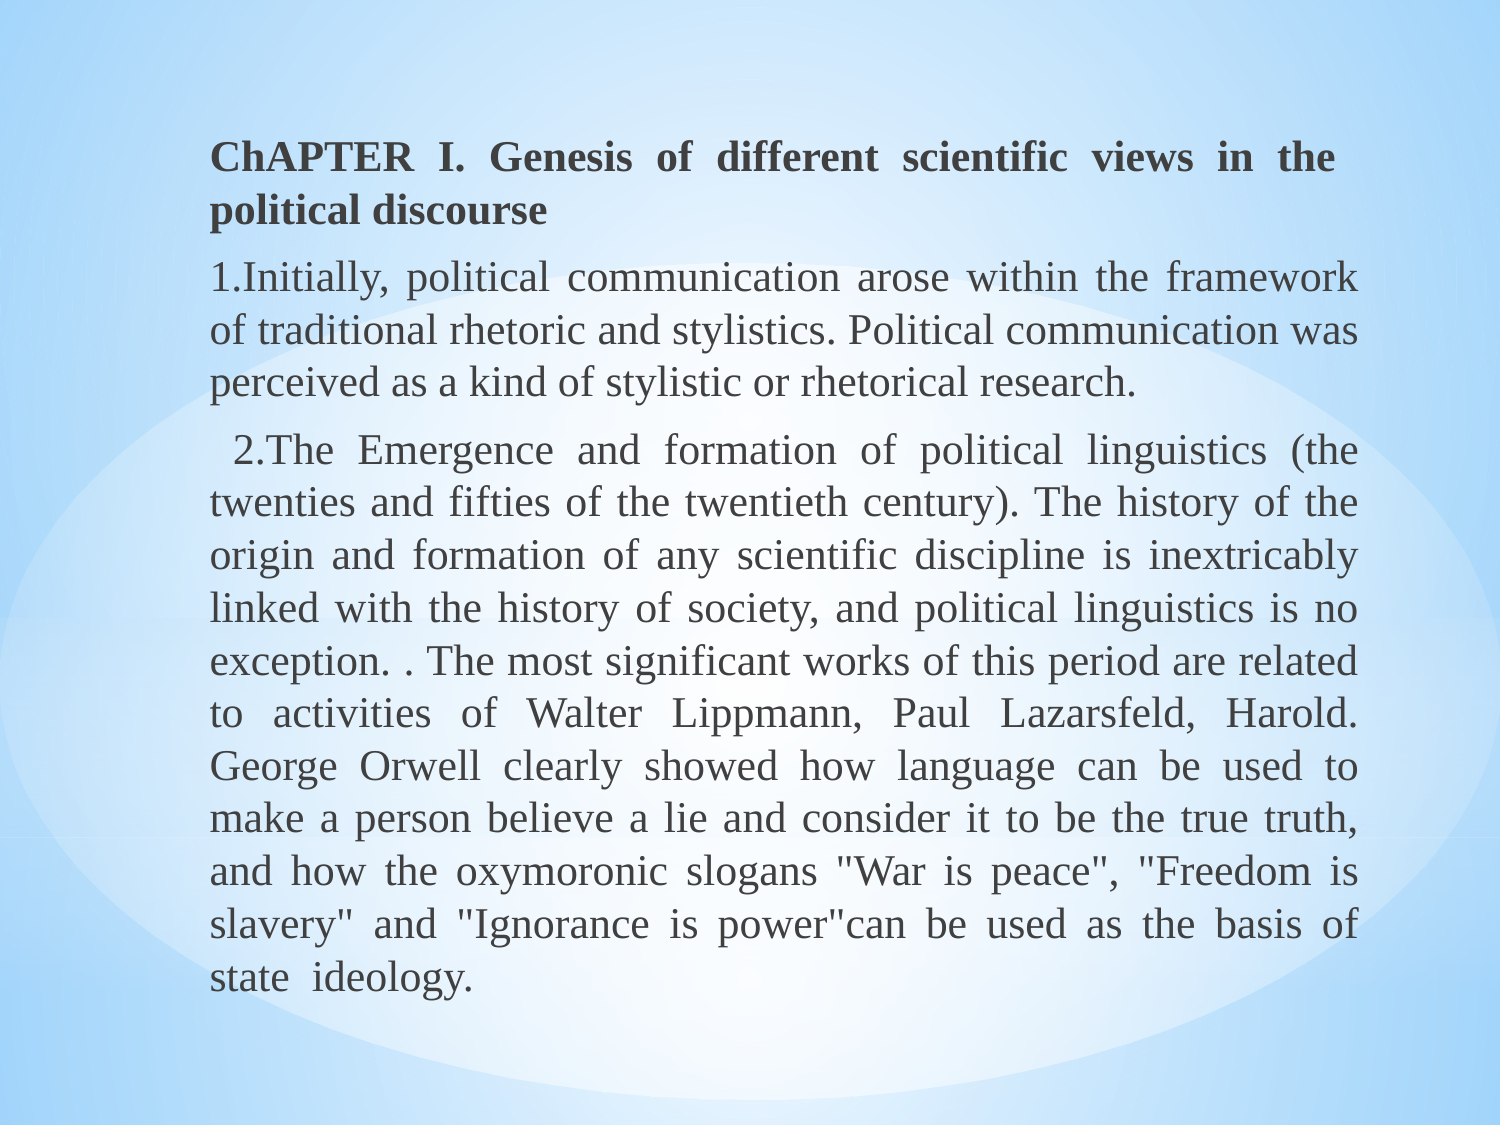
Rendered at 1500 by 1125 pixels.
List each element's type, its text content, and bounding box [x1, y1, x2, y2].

list ChAPTER I. Genesis of different scientific views in the political discourse 1.Initially, political communication arose within the framework of traditional rhetoric and stylistics. Political communication was perceived as a kind of stylistic or rhetorical research. 2.The Emergence and formation of political linguistics (the twenties and fifties of the twentieth century). The history of the origin and formation of any scientific discipline is inextricably linked with the history of society, and political linguistics is no exception. . The most significant works of this period are related to activities of Walter Lippmann, Paul Lazarsfeld, Harold. George Orwell clearly showed how language can be used to make a person believe a lie and consider it to be the true truth, and how the oxymoronic slogans "War is peace", "Freedom is slavery" and "Ignorance is power"can be used as the basis of state ideology. [187, 120, 1376, 1012]
